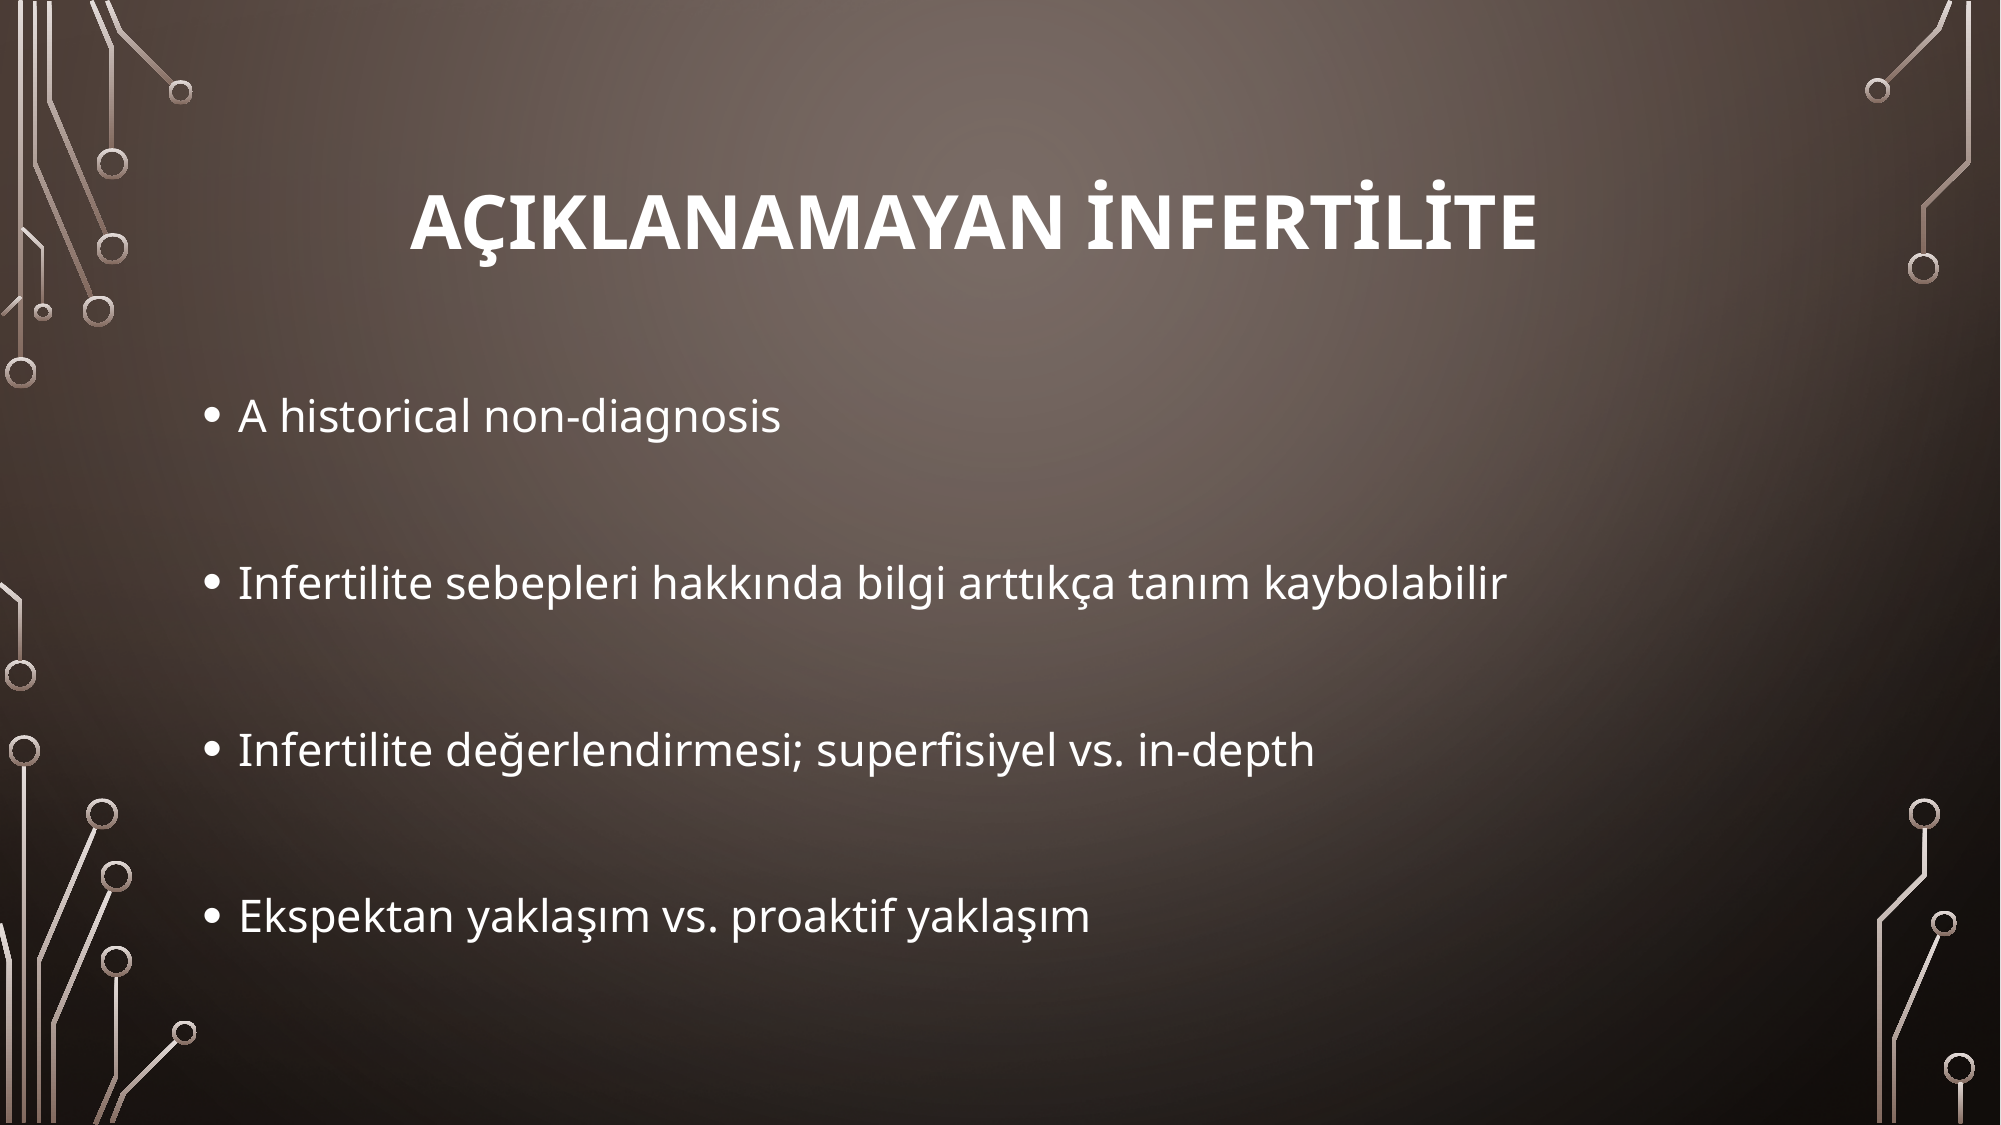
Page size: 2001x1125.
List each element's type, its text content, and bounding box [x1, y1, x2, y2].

list A historical non-diagnosis Infertilite sebepleri hakkında bilgi arttıkça tanım kaybolabilir Infertilite değerlendirmesi; superfisiyel vs. in-depth Ekspektan yaklaşım vs. proaktif yaklaşım [187, 369, 1813, 950]
title AÇIKLANAMAYAN İNFERTİLİTE [138, 104, 1813, 347]
